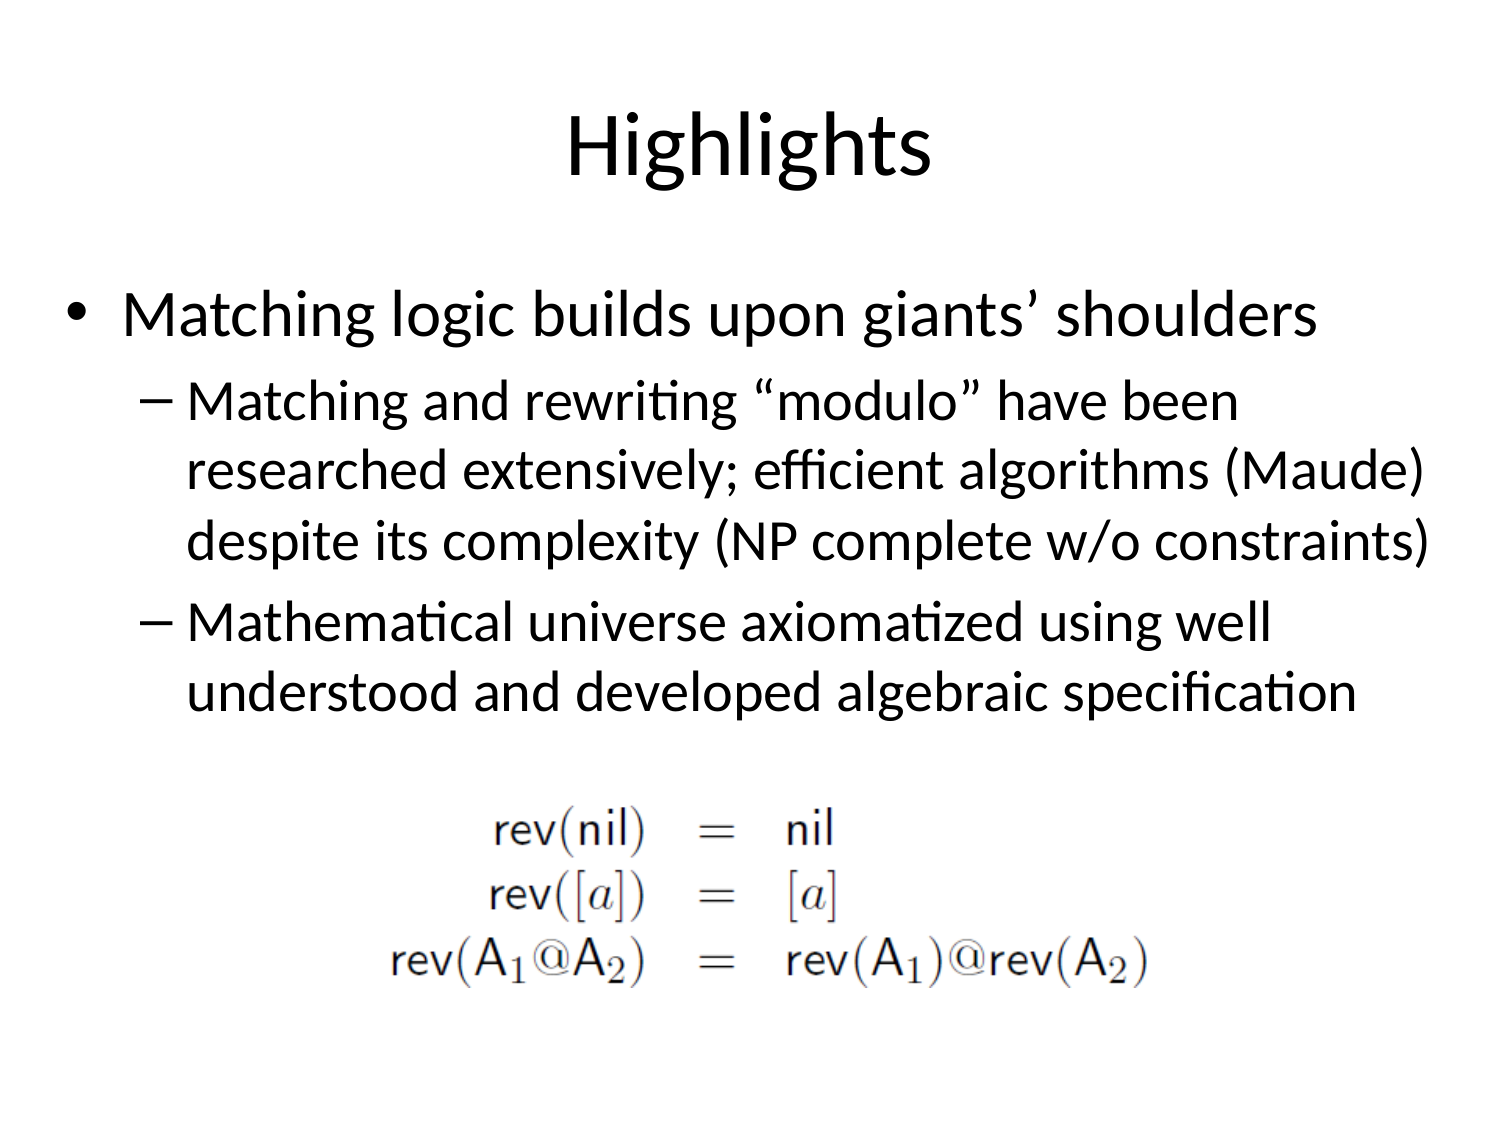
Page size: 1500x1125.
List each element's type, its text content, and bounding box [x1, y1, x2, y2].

title Highlights [75, 45, 1425, 233]
picture [374, 794, 1151, 988]
list Matching logic builds upon giants’ shoulders Matching and rewriting “modulo” have been researched extensively; efficient algorithms (Maude) despite its complexity (NP complete w/o constraints) Mathematical universe axiomatized using well understood and developed algebraic specification [50, 262, 1475, 1005]
